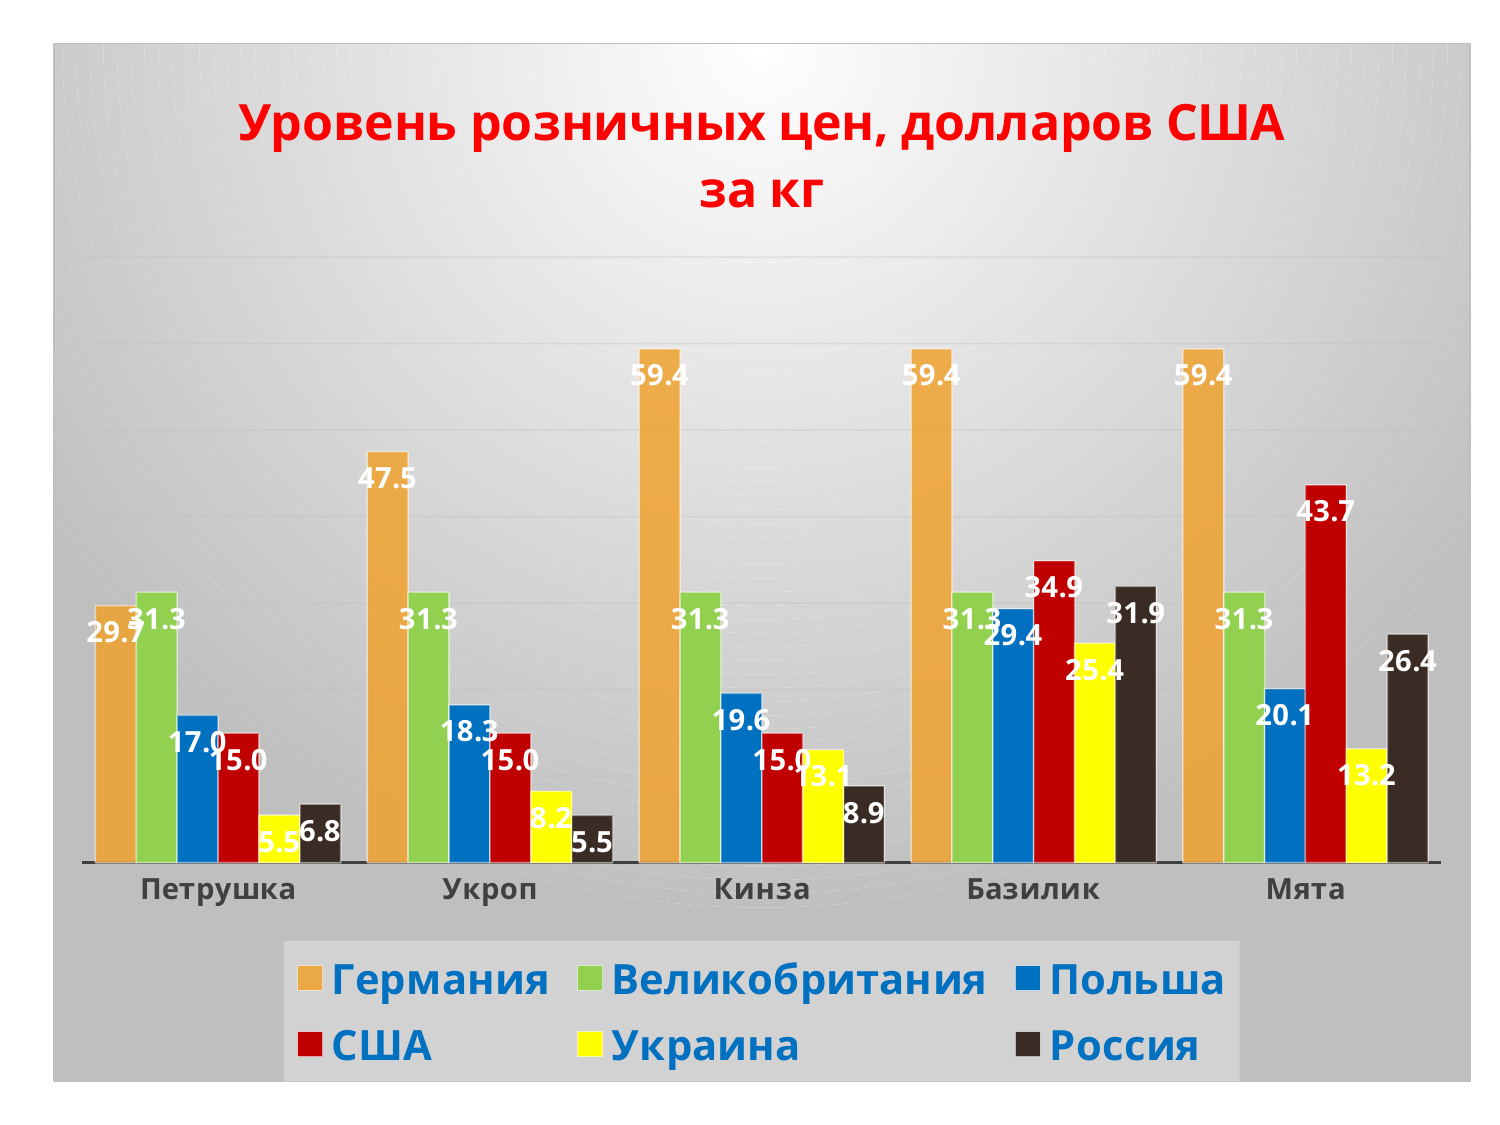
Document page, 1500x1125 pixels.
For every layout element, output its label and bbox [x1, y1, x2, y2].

chart [52, 42, 1471, 1083]
